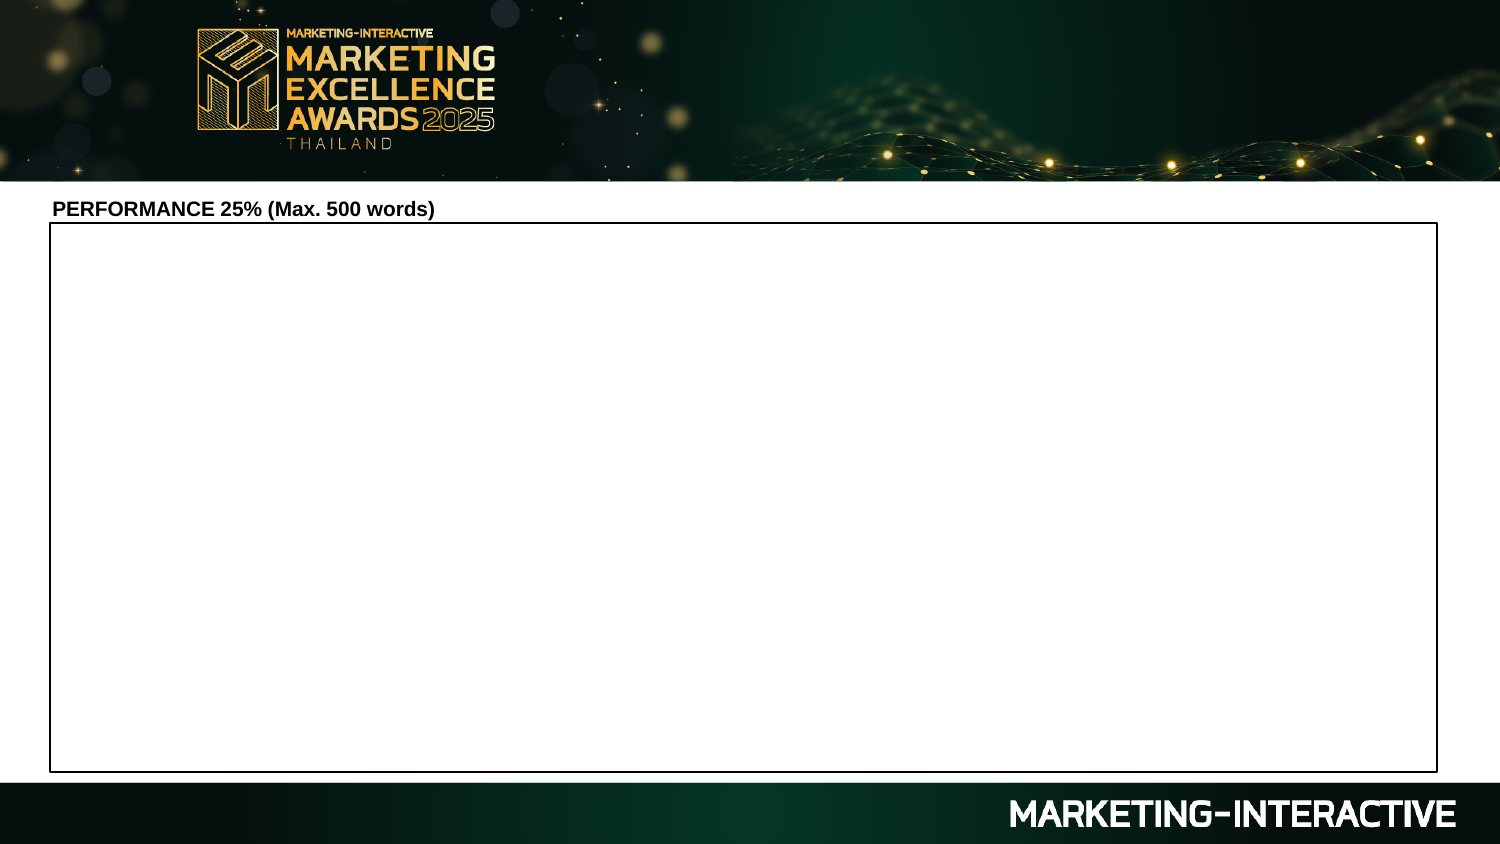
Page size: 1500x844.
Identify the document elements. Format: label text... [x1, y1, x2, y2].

picture [0, 0, 1500, 844]
text_box [48, 221, 1440, 774]
text_box PERFORMANCE 25% (Max. 500 words) [37, 184, 1450, 228]
